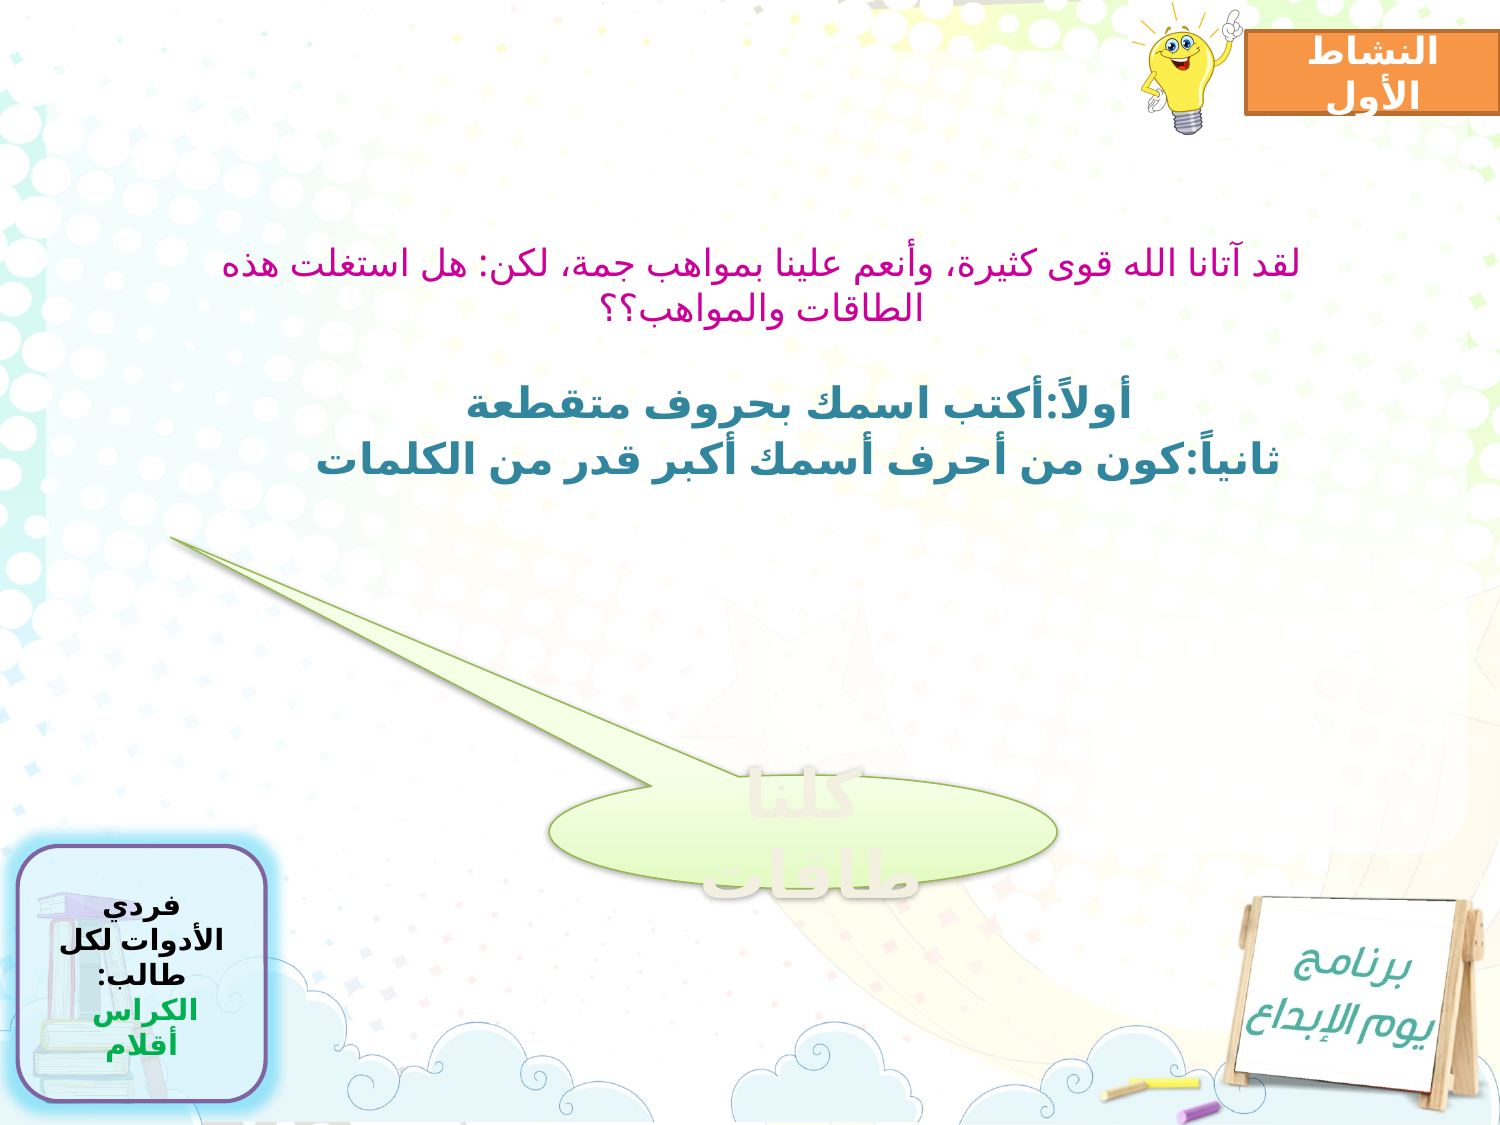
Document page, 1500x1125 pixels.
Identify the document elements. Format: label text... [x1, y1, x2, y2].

text_box كلنا طاقات [169, 536, 1058, 890]
text_box النشاط الأول [1251, 29, 1500, 116]
title أولاً:أكتب اسمك بحروف متقطعة ثانياً:كون من أحرف أسمك أكبر قدر من الكلمات [123, 314, 1474, 502]
text_box فردي الأدوات لكل طالب: الكراس أقلام [15, 843, 268, 1104]
picture [0, 0, 1500, 1125]
text_box لقد آتانا الله قوى كثيرة، وأنعم علينا بمواهب جمة، لكن: هل استغلت هذه الطاقات والمواهب؟؟ [159, 231, 1365, 337]
